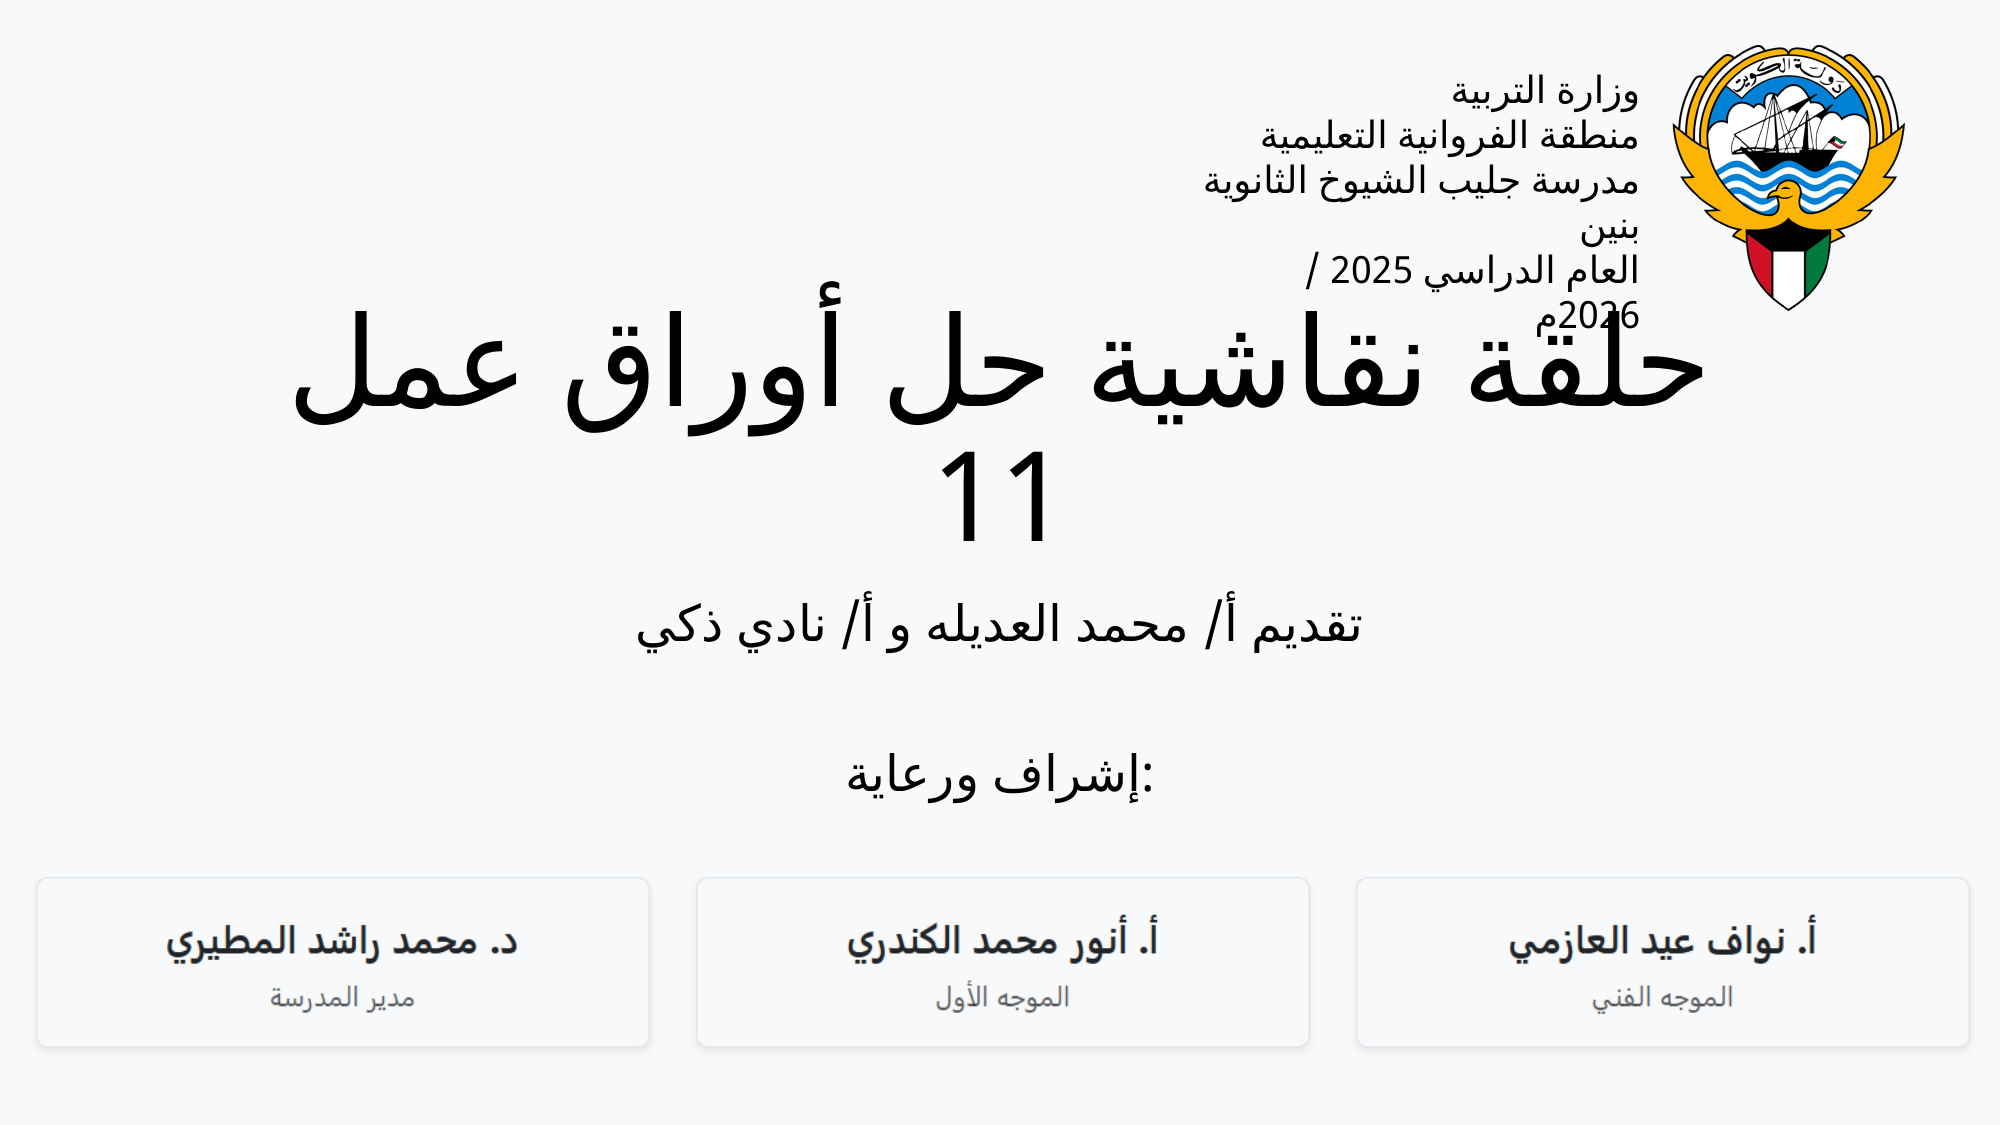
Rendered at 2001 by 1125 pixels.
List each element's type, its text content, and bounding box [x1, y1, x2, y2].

picture [16, 861, 1984, 1068]
picture [1654, 40, 1915, 313]
subtitle تقديم أ/ محمد العديله و أ/ نادي ذكي إشراف ورعاية: [249, 590, 1750, 861]
text_box وزارة التربية منطقة الفروانية التعليمية مدرسة جليب الشيوخ الثانوية بنين العام الدراسي 2025 / 2026م [1177, 58, 1656, 343]
title حلقة نقاشية حل أوراق عمل 11 [249, 184, 1750, 576]
